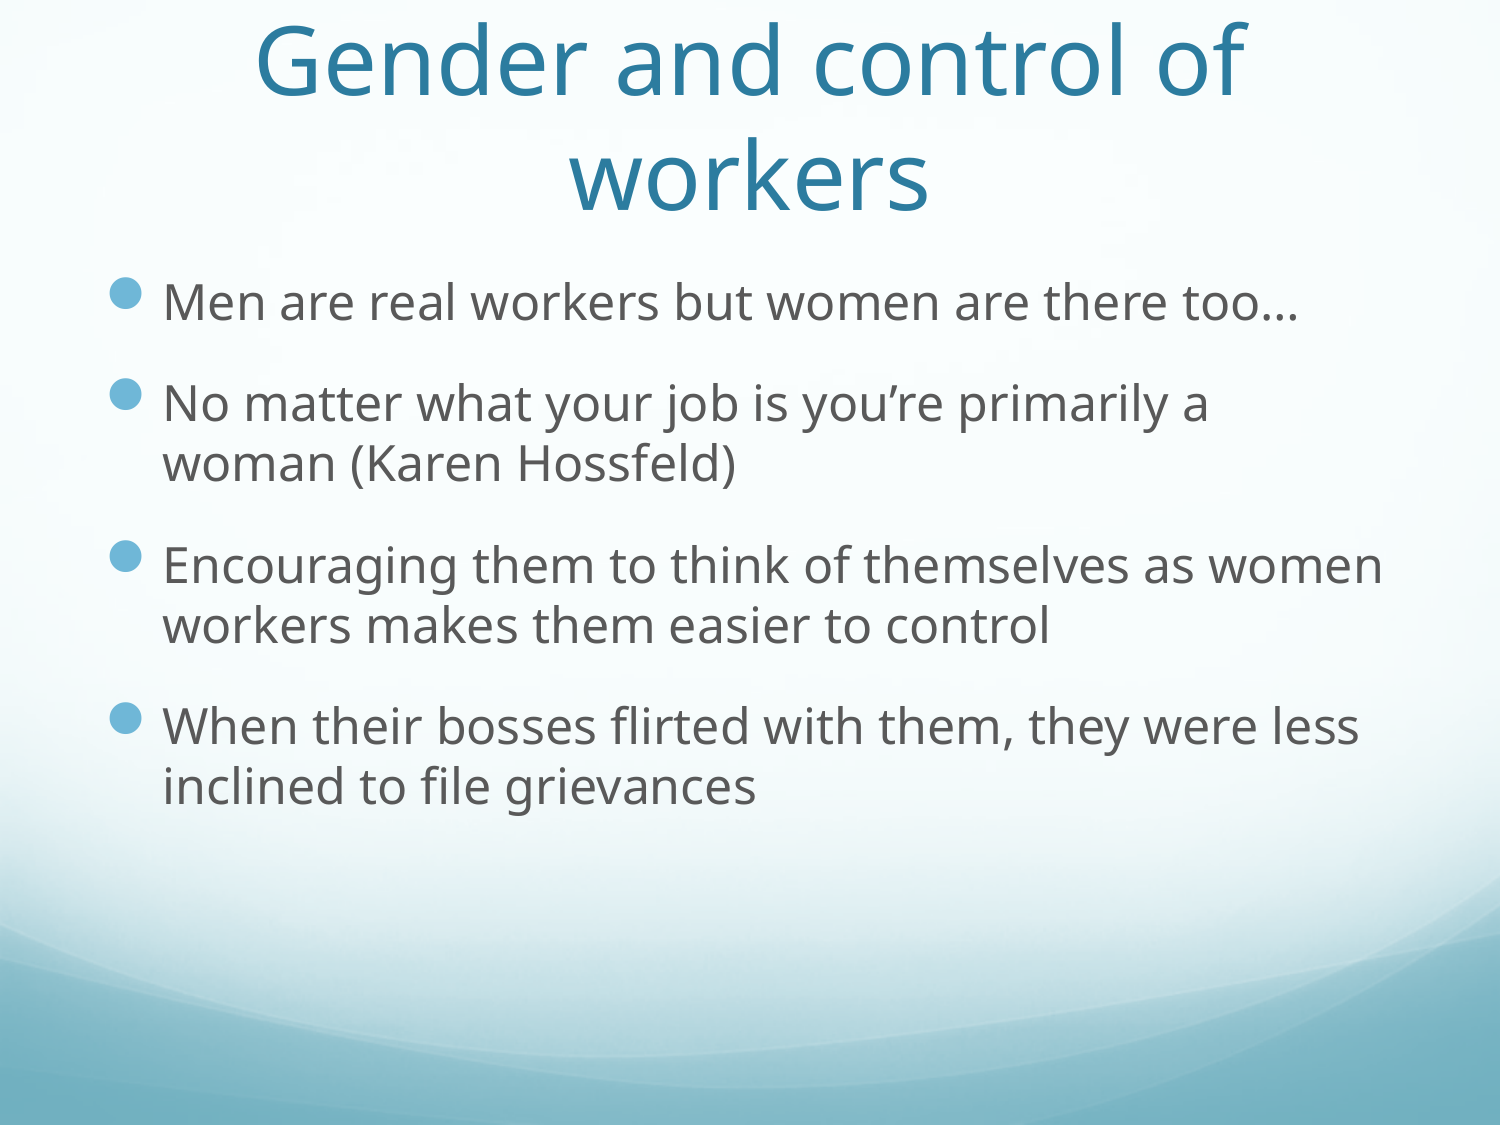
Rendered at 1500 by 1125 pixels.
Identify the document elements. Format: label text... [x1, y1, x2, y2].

list Men are real workers but women are there too… No matter what your job is you’re primarily a woman (Karen Hossfeld) Encouraging them to think of themselves as women workers makes them easier to control When their bosses flirted with them, they were less inclined to file grievances [90, 262, 1410, 975]
title Gender and control of workers [90, 17, 1410, 237]
